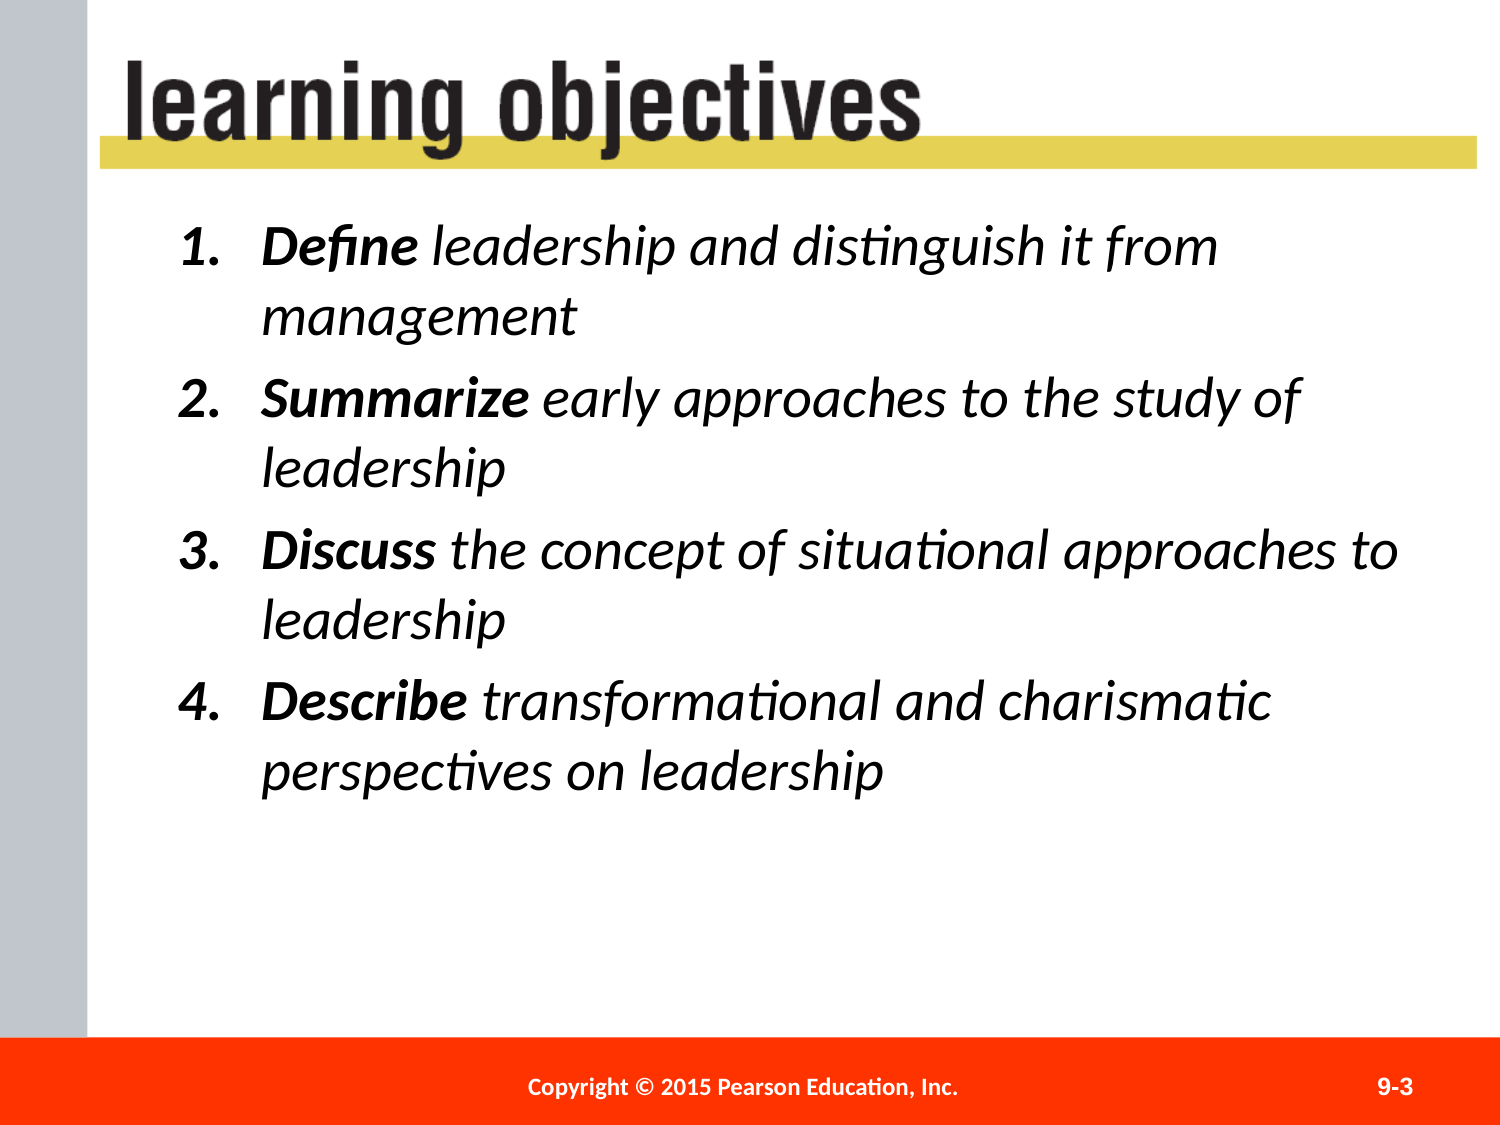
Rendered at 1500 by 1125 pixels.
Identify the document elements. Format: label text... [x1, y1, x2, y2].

list Define leadership and distinguish it from management Summarize early approaches to the study of leadership Discuss the concept of situational approaches to leadership Describe transformational and charismatic perspectives on leadership [162, 199, 1426, 976]
